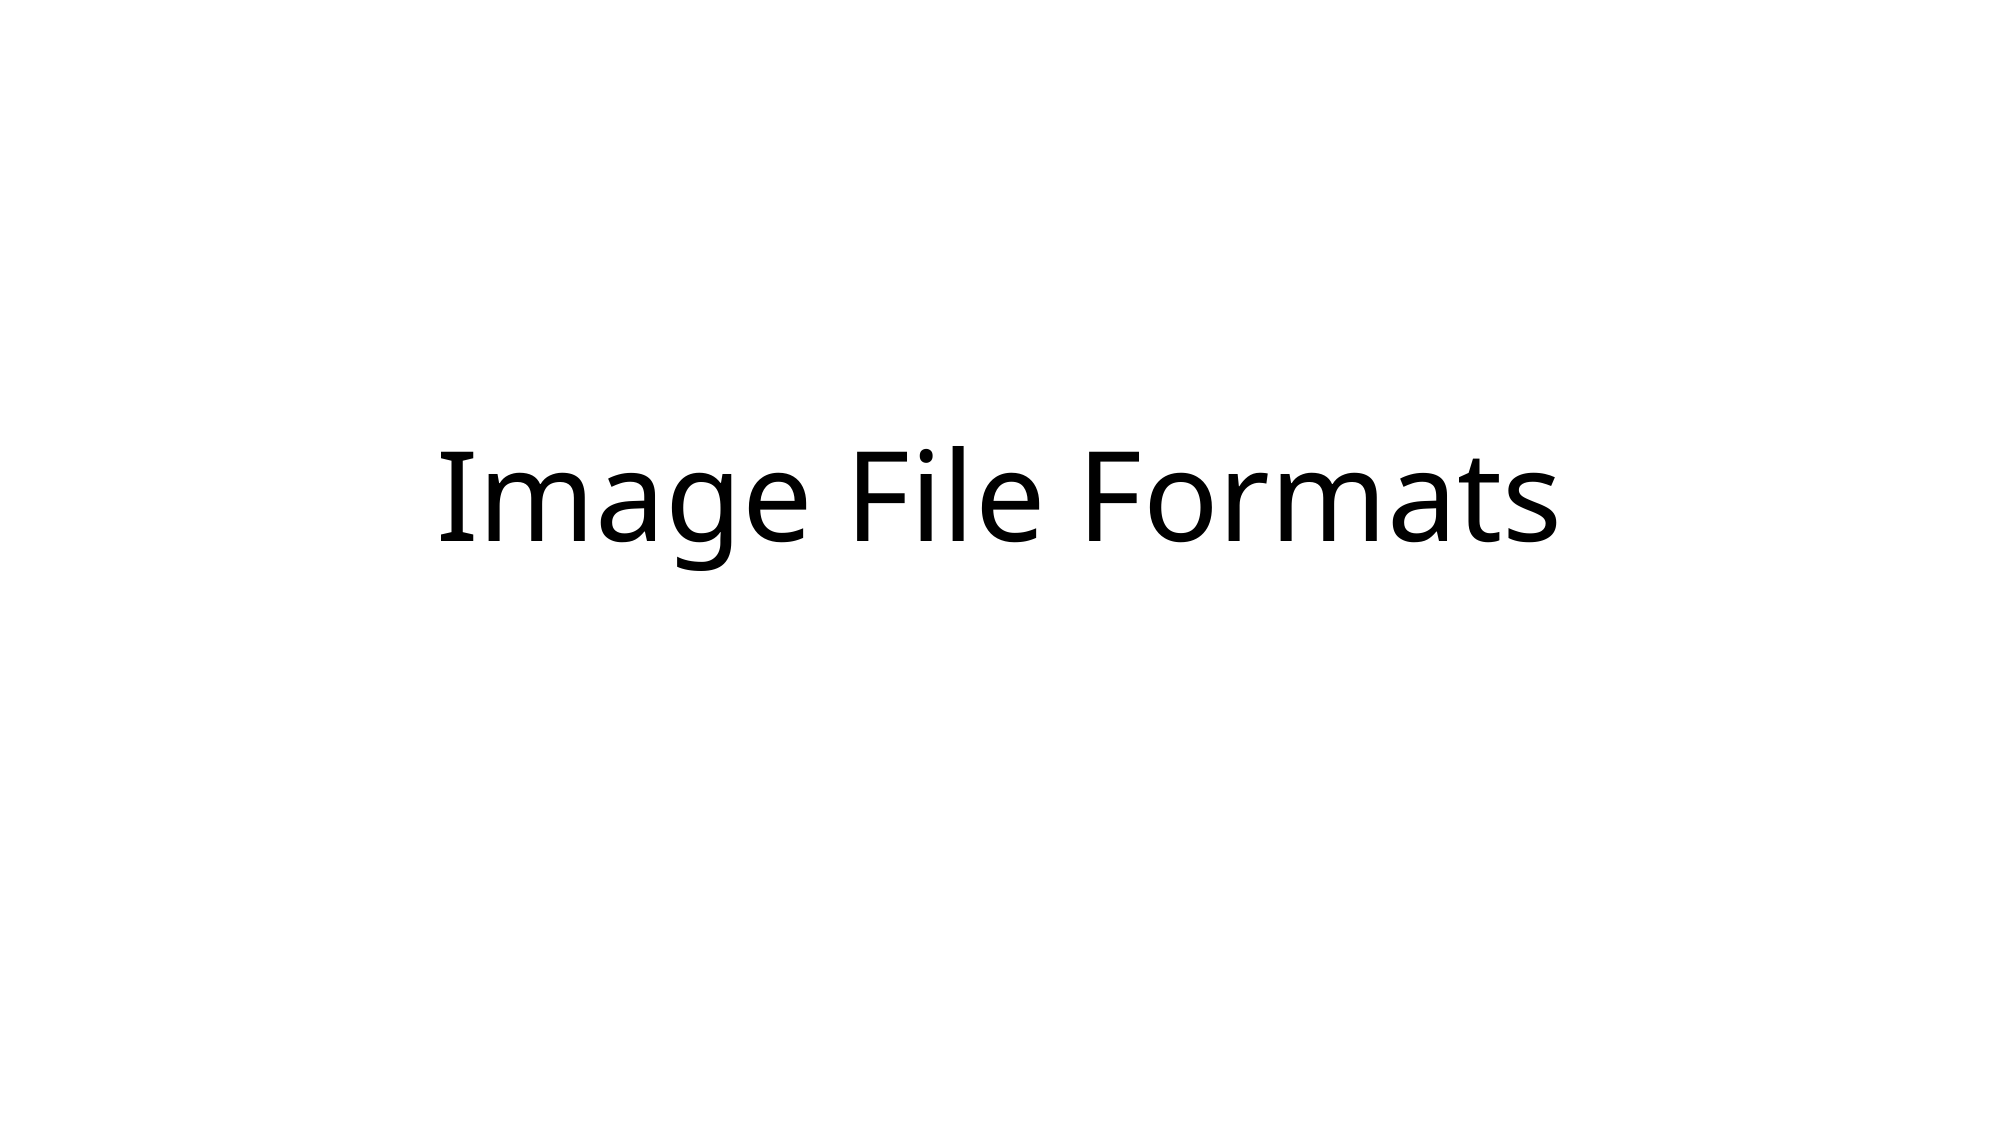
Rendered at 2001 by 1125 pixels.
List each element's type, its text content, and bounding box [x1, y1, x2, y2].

title Image File Formats [249, 184, 1750, 576]
